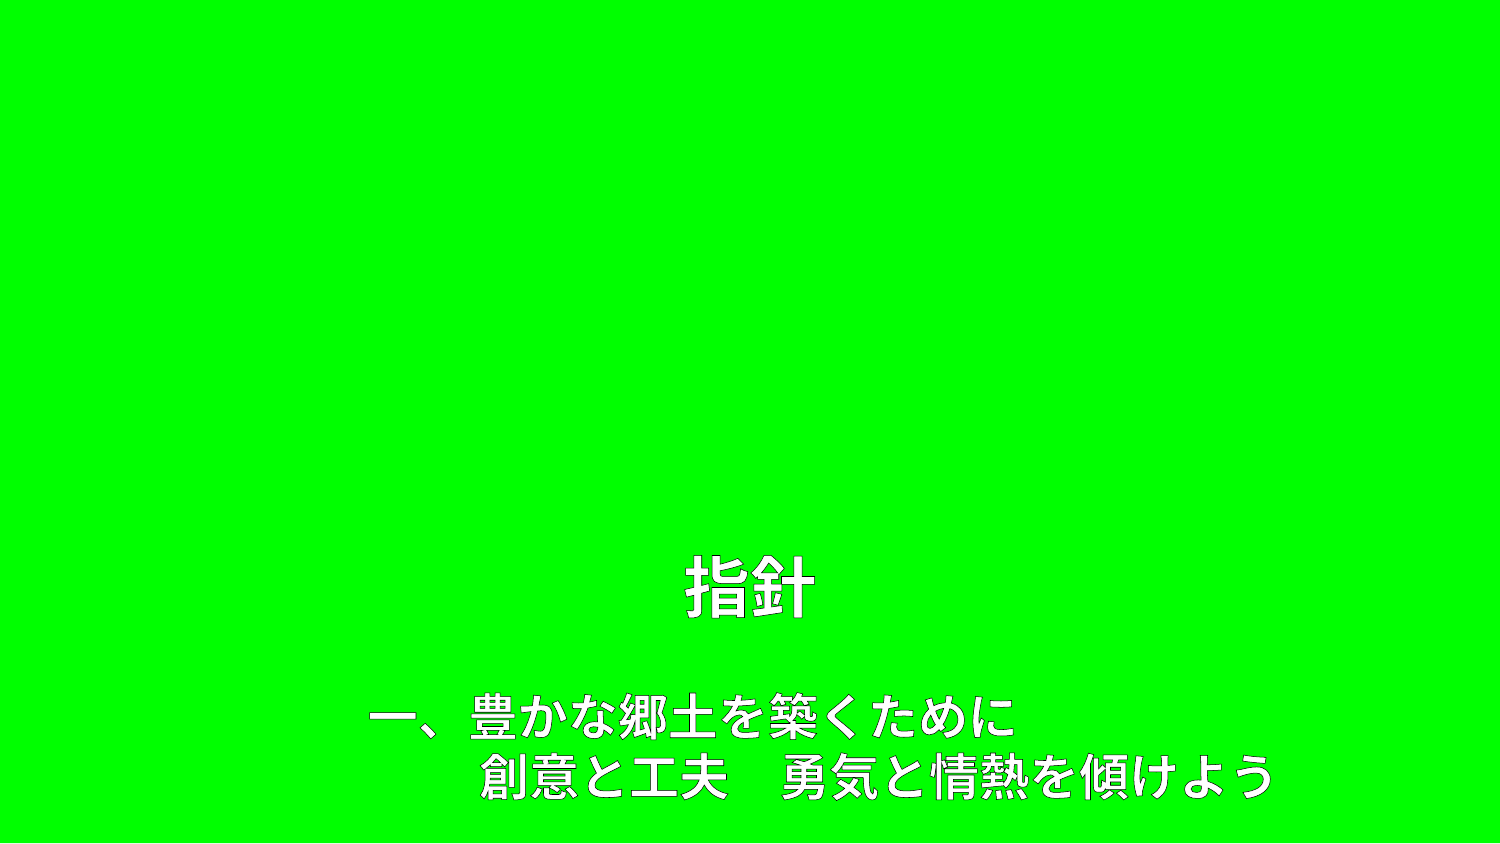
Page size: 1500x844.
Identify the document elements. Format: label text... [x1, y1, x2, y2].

text_box 指針 一、豊かな郷土を築くために 創意と工夫 勇気と情熱を傾けよう [102, 551, 1397, 844]
